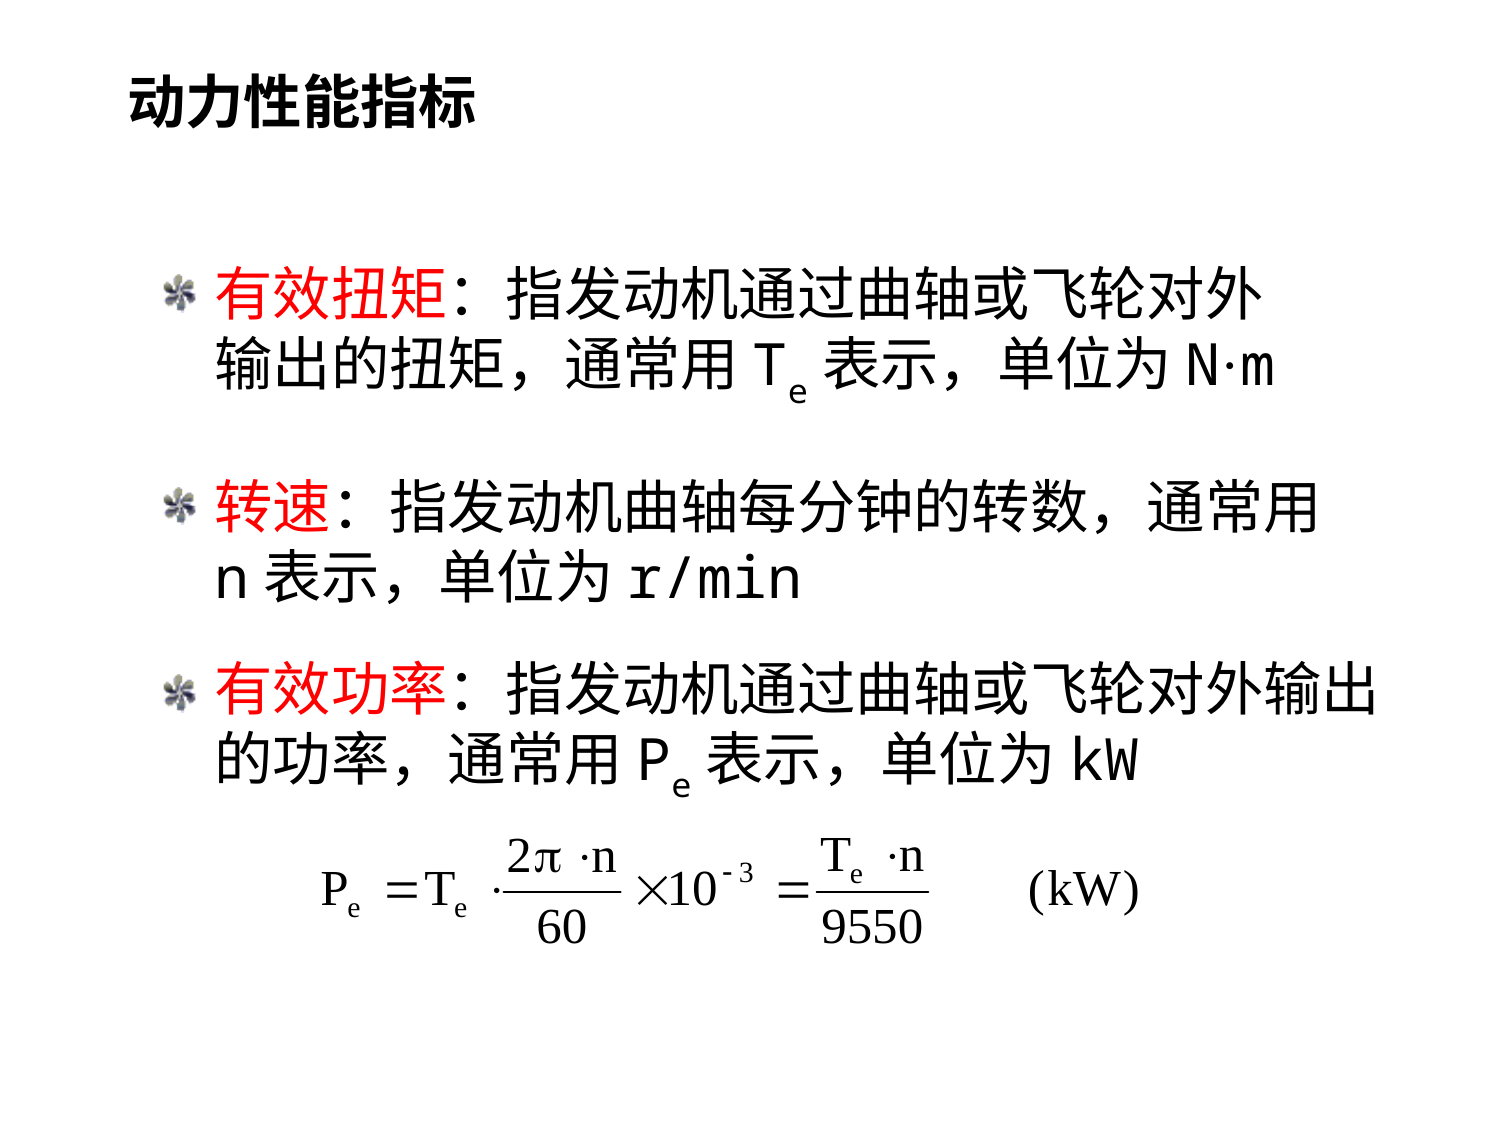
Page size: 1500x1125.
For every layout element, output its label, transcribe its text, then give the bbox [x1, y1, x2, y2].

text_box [312, 824, 1151, 956]
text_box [162, 249, 1328, 406]
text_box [162, 462, 1352, 618]
title 动力性能指标 [112, 5, 1388, 194]
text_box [162, 644, 1401, 801]
